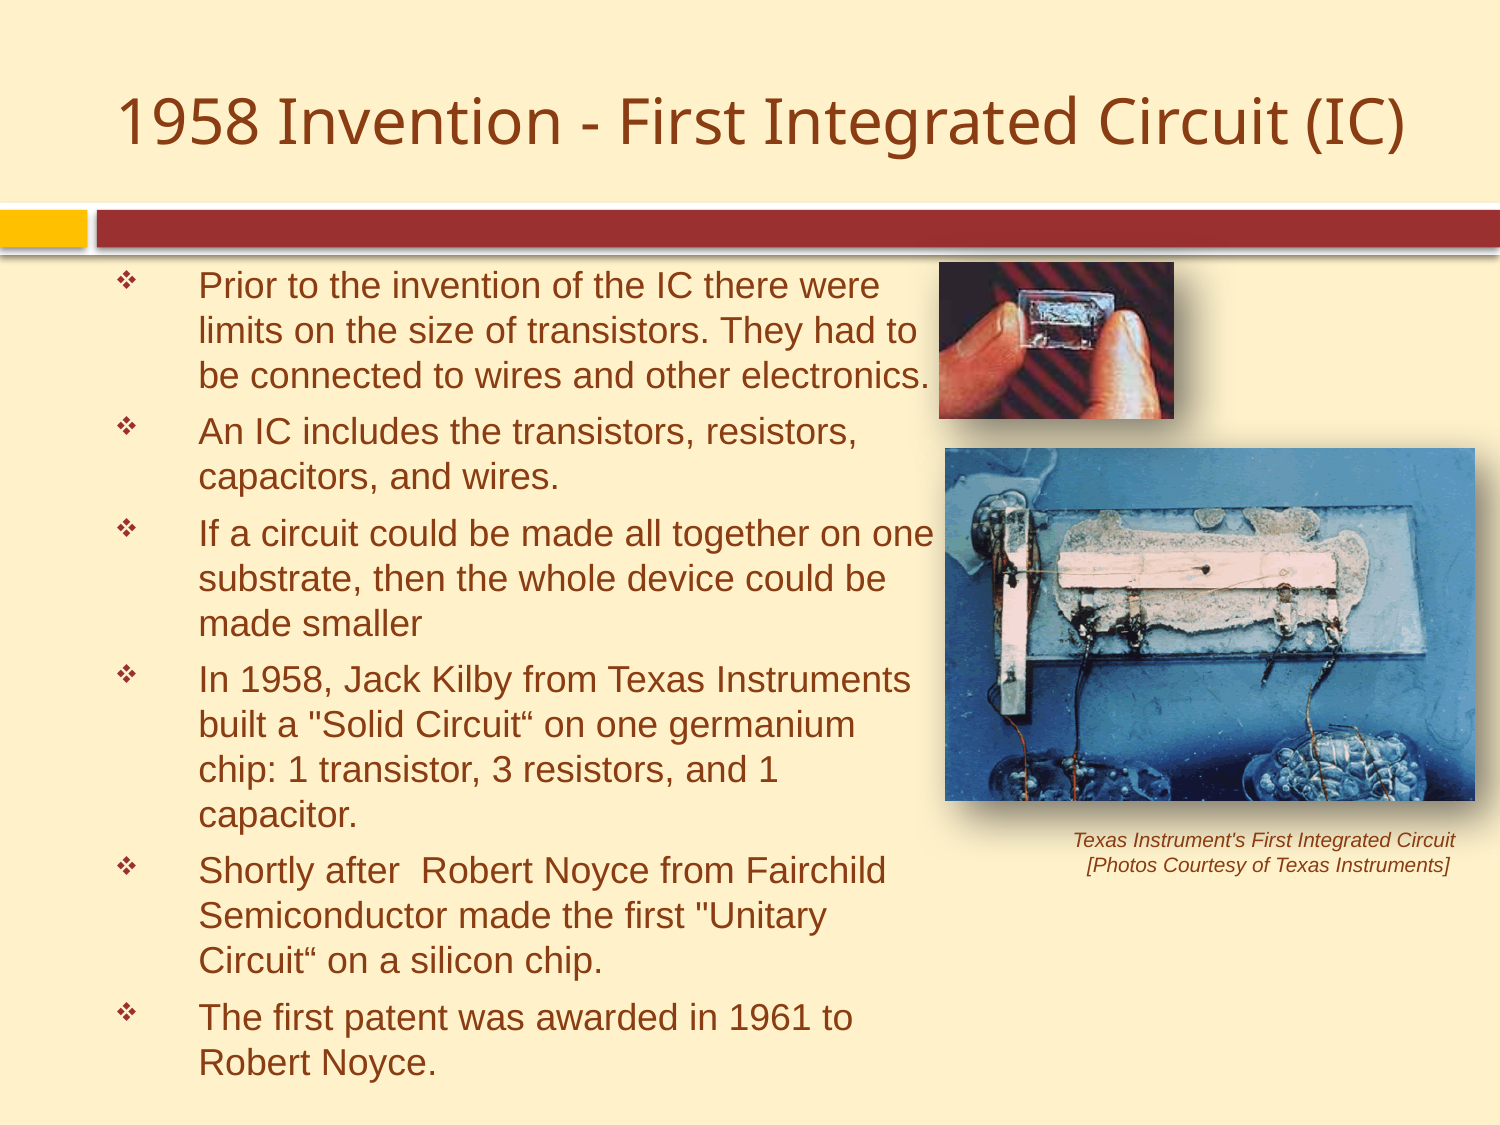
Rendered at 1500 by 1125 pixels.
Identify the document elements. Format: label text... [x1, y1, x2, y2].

list Prior to the invention of the IC there were limits on the size of transistors. They had to be connected to wires and other electronics. An IC includes the transistors, resistors, capacitors, and wires. If a circuit could be made all together on one substrate, then the whole device could be made smaller In 1958, Jack Kilby from Texas Instruments built a "Solid Circuit“ on one germanium chip: 1 transistor, 3 resistors, and 1 capacitor. Shortly after Robert Noyce from Fairchild Semiconductor made the first "Unitary Circuit“ on a silicon chip. The first patent was awarded in 1961 to Robert Noyce. [99, 252, 955, 1116]
text_box Texas Instrument's First Integrated Circuit [Photos Courtesy of Texas Instruments] [945, 819, 1471, 884]
picture [939, 261, 1175, 419]
title 1958 Invention - First Integrated Circuit (IC) [100, 37, 1438, 200]
picture [942, 437, 1479, 805]
